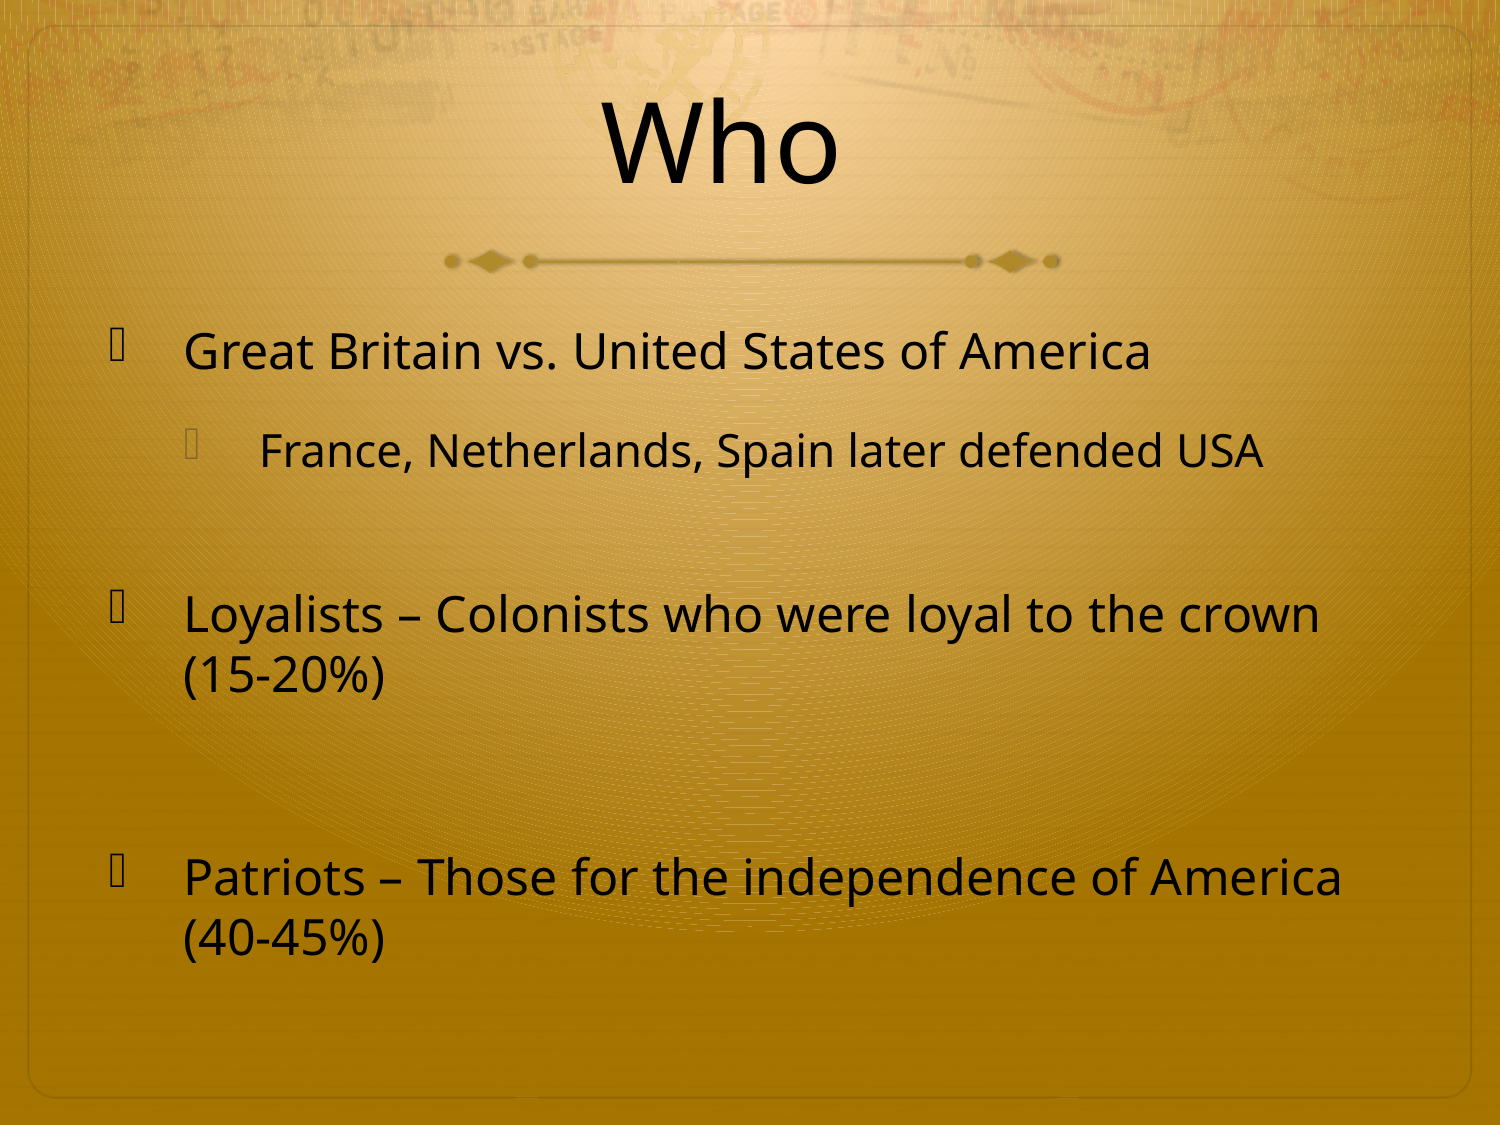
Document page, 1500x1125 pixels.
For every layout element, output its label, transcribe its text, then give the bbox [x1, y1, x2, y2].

title Who [93, 45, 1407, 233]
list Great Britain vs. United States of America France, Netherlands, Spain later defended USA Loyalists – Colonists who were loyal to the crown (15-20%) Patriots – Those for the independence of America (40-45%) [93, 312, 1407, 988]
picture [0, 0, 1500, 1125]
